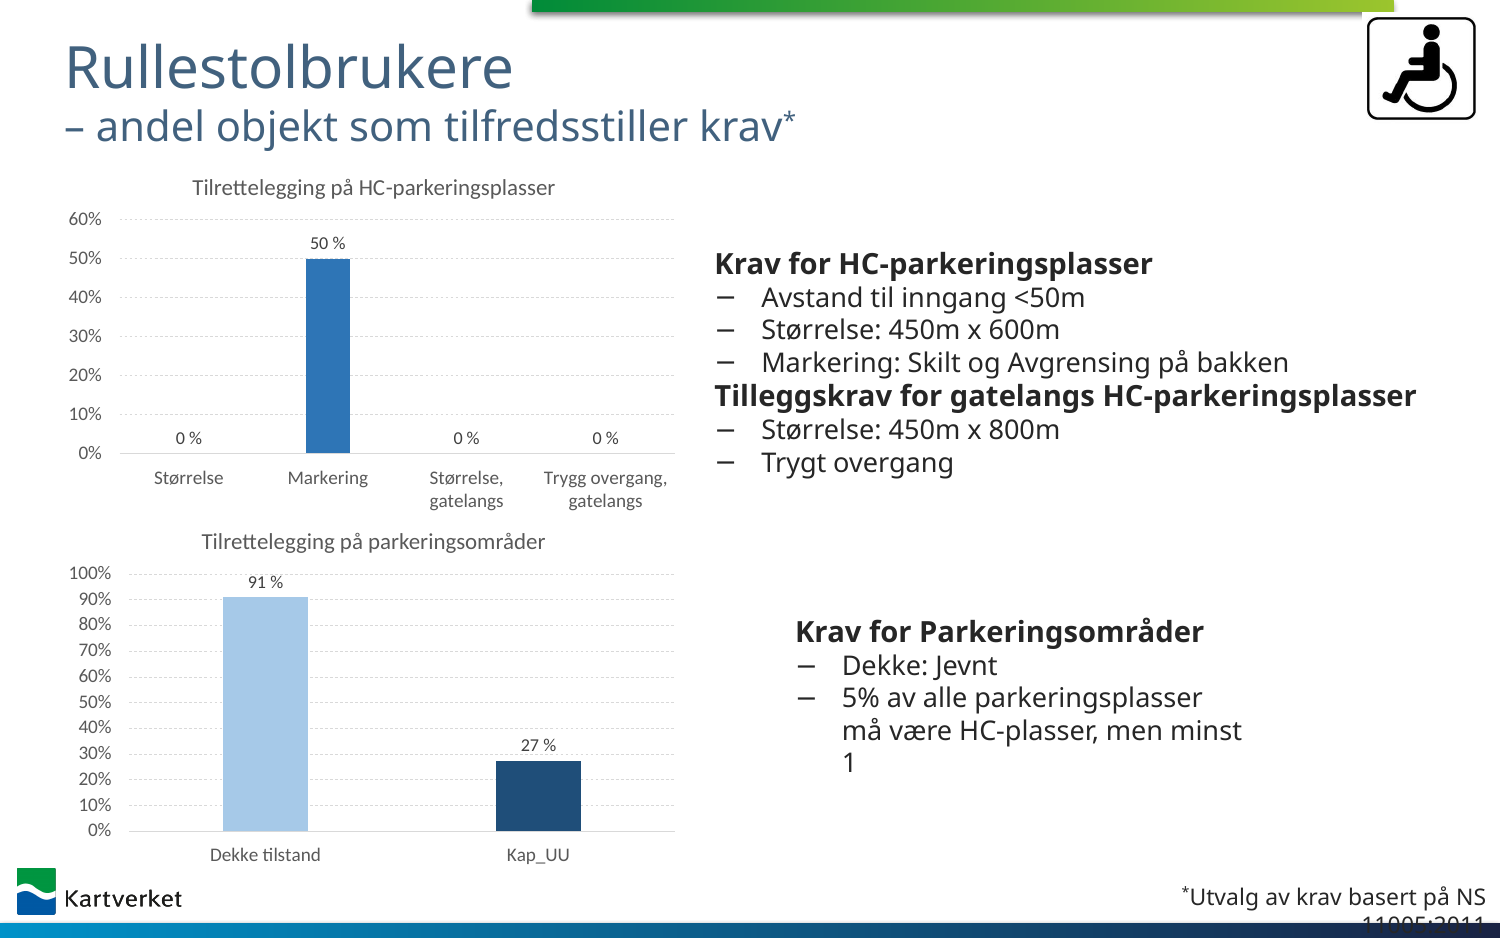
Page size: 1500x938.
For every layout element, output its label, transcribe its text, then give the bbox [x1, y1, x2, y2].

text_box Krav for HC-parkeringsplasser Avstand til inngang <50m Størrelse: 450m x 600m Markering: Skilt og Avgrensing på bakken Tilleggskrav for gatelangs HC-parkeringsplasser Størrelse: 450m x 800m Trygt overgang [699, 237, 1433, 485]
text_box *Utvalg av krav basert på NS 11005:2011 [1068, 873, 1500, 938]
text_box Rullestolbrukere – andel objekt som tilfredsstiller krav* [49, 25, 1431, 158]
picture [62, 520, 686, 874]
text_box Krav for Parkeringsområder Dekke: Jevnt 5% av alle parkeringsplasser må være HC-plasser, men minst 1 [780, 605, 1261, 786]
picture [1362, 12, 1481, 126]
picture [62, 166, 686, 519]
